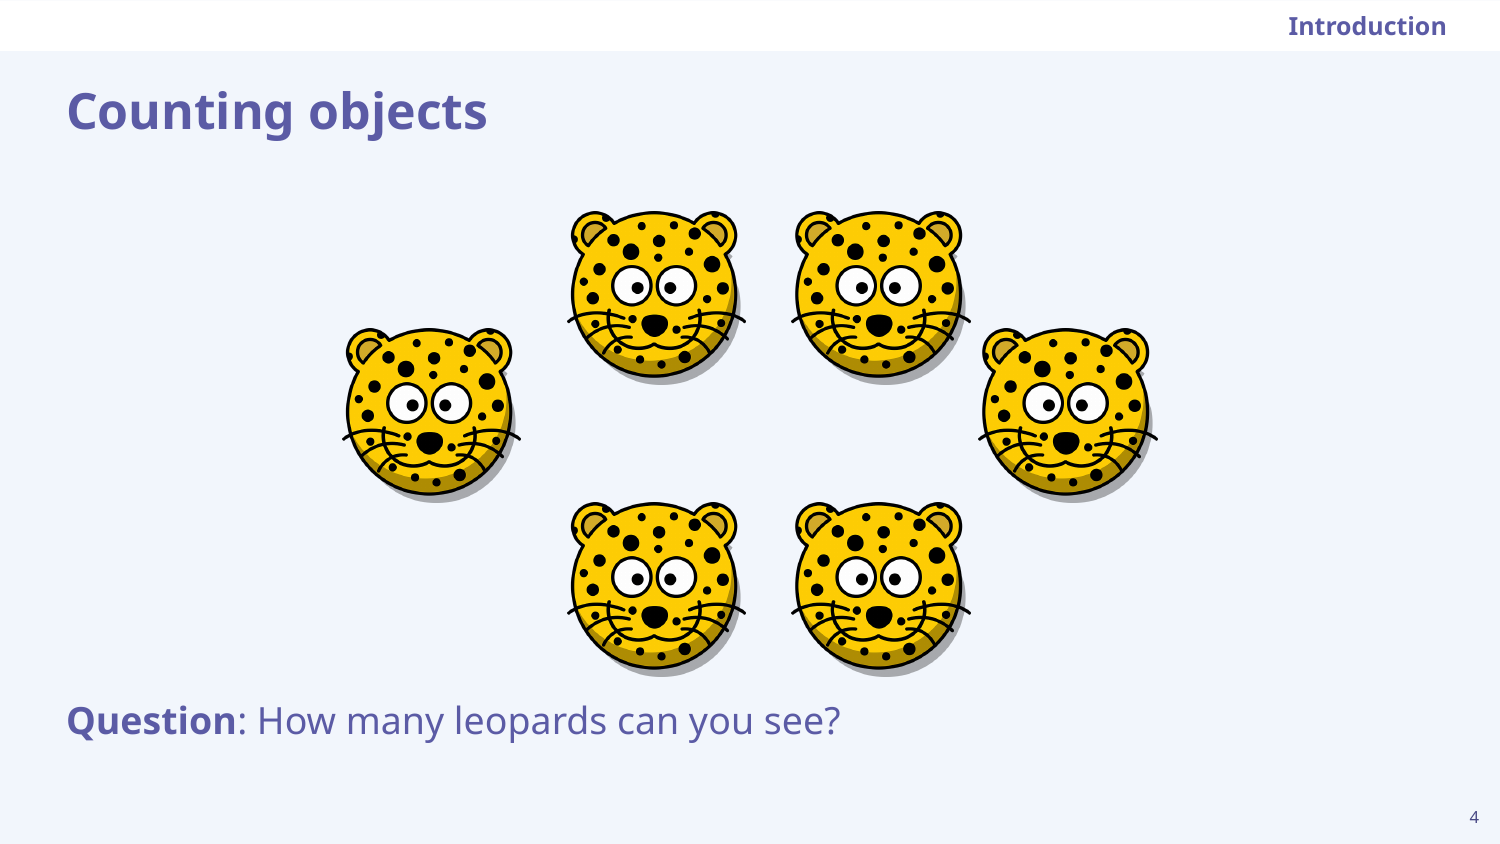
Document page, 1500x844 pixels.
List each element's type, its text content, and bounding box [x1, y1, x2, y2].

title Counting objects [51, 52, 1449, 167]
subtitle Introduction [862, 0, 1448, 52]
picture [978, 328, 1158, 503]
slide_number 4 [1448, 792, 1500, 844]
picture [791, 211, 971, 386]
picture [566, 502, 746, 677]
picture [791, 502, 971, 677]
list Question: How many leopards can you see? [51, 675, 1449, 790]
picture [341, 328, 522, 503]
picture [566, 211, 746, 386]
